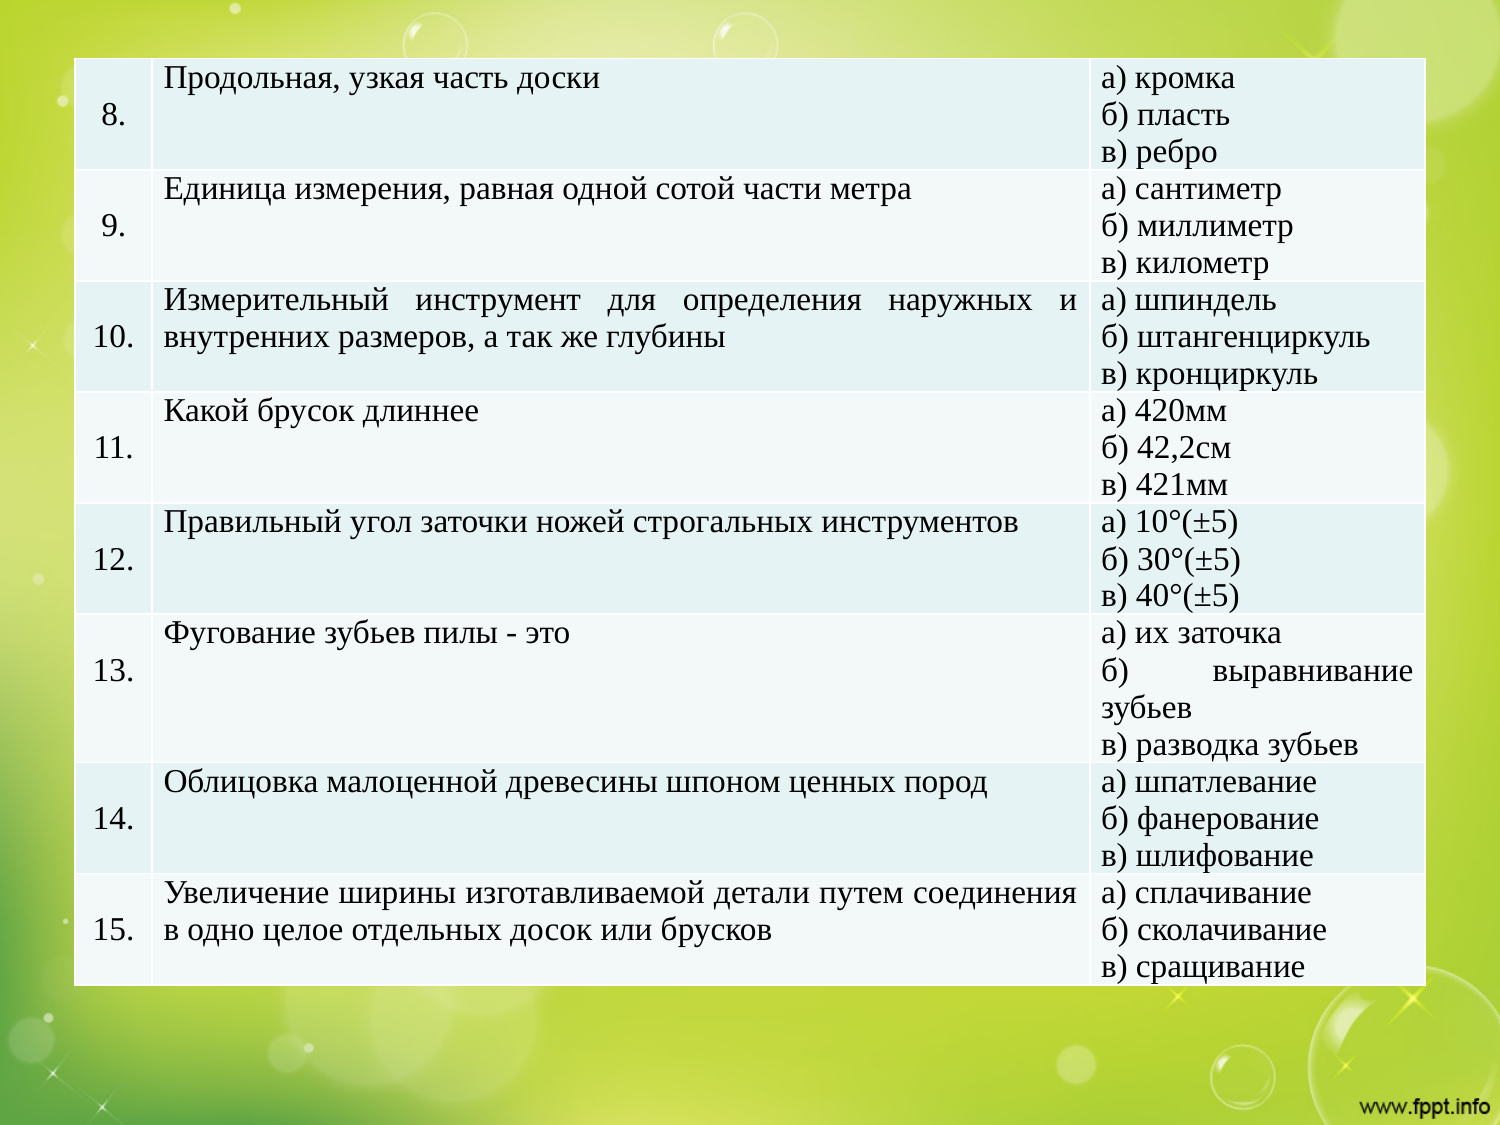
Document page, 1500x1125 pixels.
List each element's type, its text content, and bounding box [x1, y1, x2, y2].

table_cell Какой брусок длиннее [153, 393, 1089, 502]
table_cell Единица измерения, равная одной сотой части метра [153, 171, 1089, 280]
table_cell 10. [76, 282, 151, 391]
table_cell а) 10°(±5) б) 30°(±5) в) 40°(±5) [1091, 504, 1424, 613]
table_cell а) 420мм б) 42,2см в) 421мм [1091, 393, 1424, 502]
table_cell 13. [76, 615, 151, 762]
table_cell а) сантиметр б) миллиметр в) километр [1091, 171, 1424, 280]
picture [0, 0, 1500, 1125]
table_cell а) шпатлевание б) фанерование в) шлифование [1091, 763, 1424, 873]
table_cell а) шпиндель б) штангенциркуль в) кронциркуль [1091, 282, 1424, 391]
table_header а) кромка б) пласть в) ребро [1091, 59, 1424, 169]
table_cell 9. [76, 171, 151, 280]
table_cell 11. [76, 393, 151, 502]
table_header 8. [76, 59, 151, 169]
table_header Продольная, узкая часть доски [153, 59, 1089, 169]
table_cell Фугование зубьев пилы - это [153, 615, 1089, 762]
table_cell 14. [76, 763, 151, 873]
table_cell а) сплачивание б) сколачивание в) сращивание [1091, 874, 1424, 984]
table_cell 12. [76, 504, 151, 613]
table_cell Измерительный инструмент для определения наружных и внутренних размеров, а так же глубины [153, 282, 1089, 391]
table_cell Правильный угол заточки ножей строгальных инструментов [153, 504, 1089, 613]
table_cell 15. [76, 874, 151, 984]
table_cell а) их заточка б) выравнивание зубьев в) разводка зубьев [1091, 615, 1424, 762]
table_cell Увеличение ширины изготавливаемой детали путем соединения в одно целое отдельных досок или брусков [153, 874, 1089, 984]
table_cell Облицовка малоценной древесины шпоном ценных пород [153, 763, 1089, 873]
